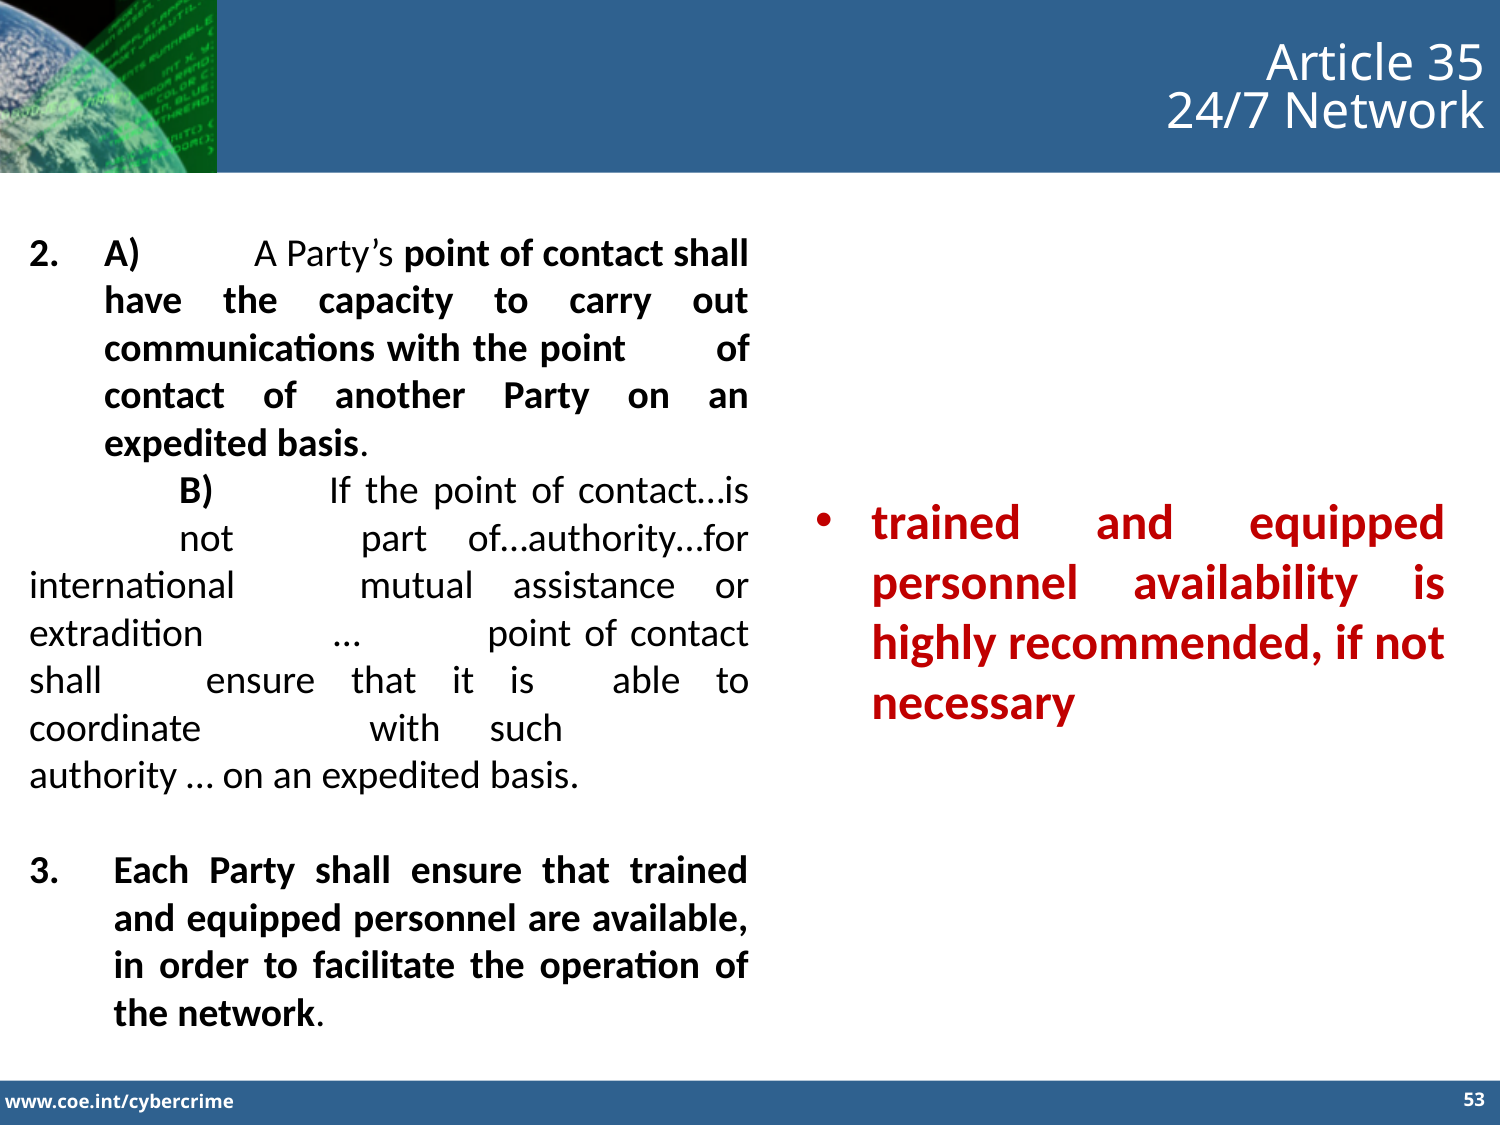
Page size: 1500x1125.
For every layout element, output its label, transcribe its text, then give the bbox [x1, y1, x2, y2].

text_box Article 35 24/7 Network [308, 13, 1500, 166]
text_box A) A Party’s point of contact shall have the capacity to carry out communications with the point of contact of another Party on an expedited basis. B) If the point of contact…is not part of…authority…for international mutual assistance or extradition … point of contact shall ensure that it is able to coordinate with such authority … on an expedited basis. Each Party shall ensure that trained and equipped personnel are available, in order to facilitate the operation of the network. [14, 219, 765, 1042]
picture [0, 1, 217, 173]
slide_number 53 [1149, 1079, 1500, 1125]
text_box trained and equipped personnel availability is highly recommended, if not necessary [800, 482, 1461, 737]
